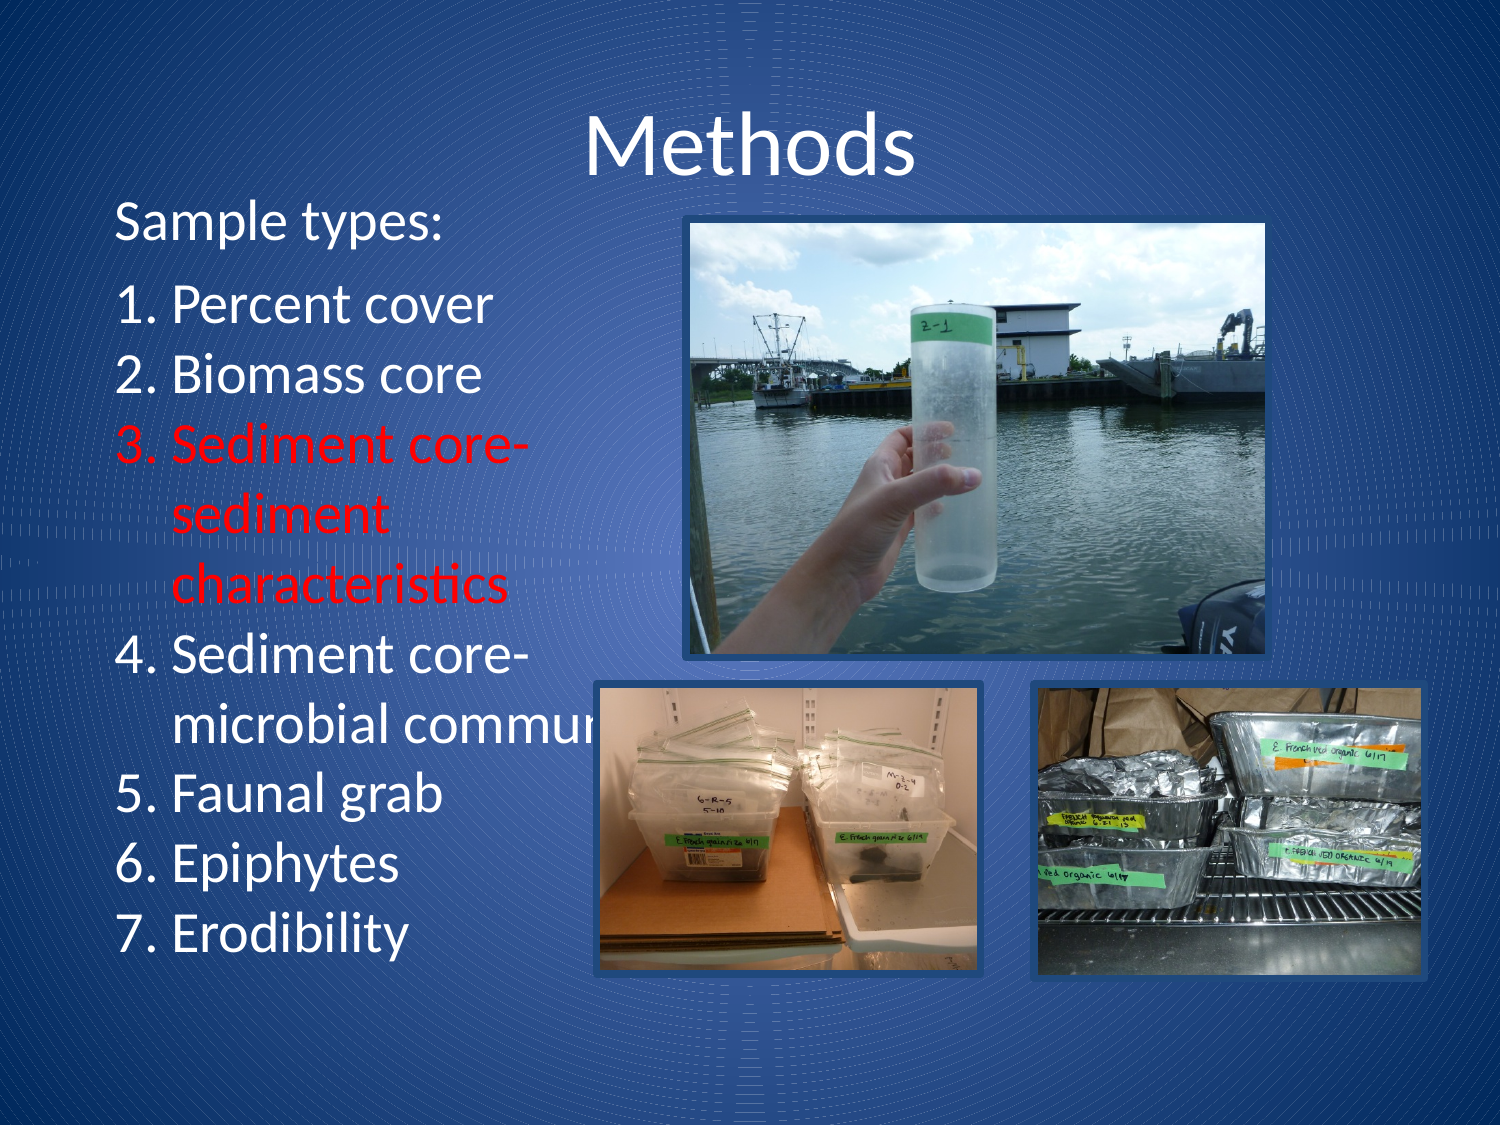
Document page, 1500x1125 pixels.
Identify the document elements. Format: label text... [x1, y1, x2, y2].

title Methods [75, 45, 1425, 233]
picture [689, 222, 1265, 655]
picture [599, 687, 978, 971]
text_box Percent cover Biomass core Sediment core- sediment characteristics Sediment core- microbial community Faunal grab Epiphytes Erodibility [99, 187, 688, 1042]
picture [1037, 687, 1422, 976]
text_box Sample types: [99, 174, 500, 260]
